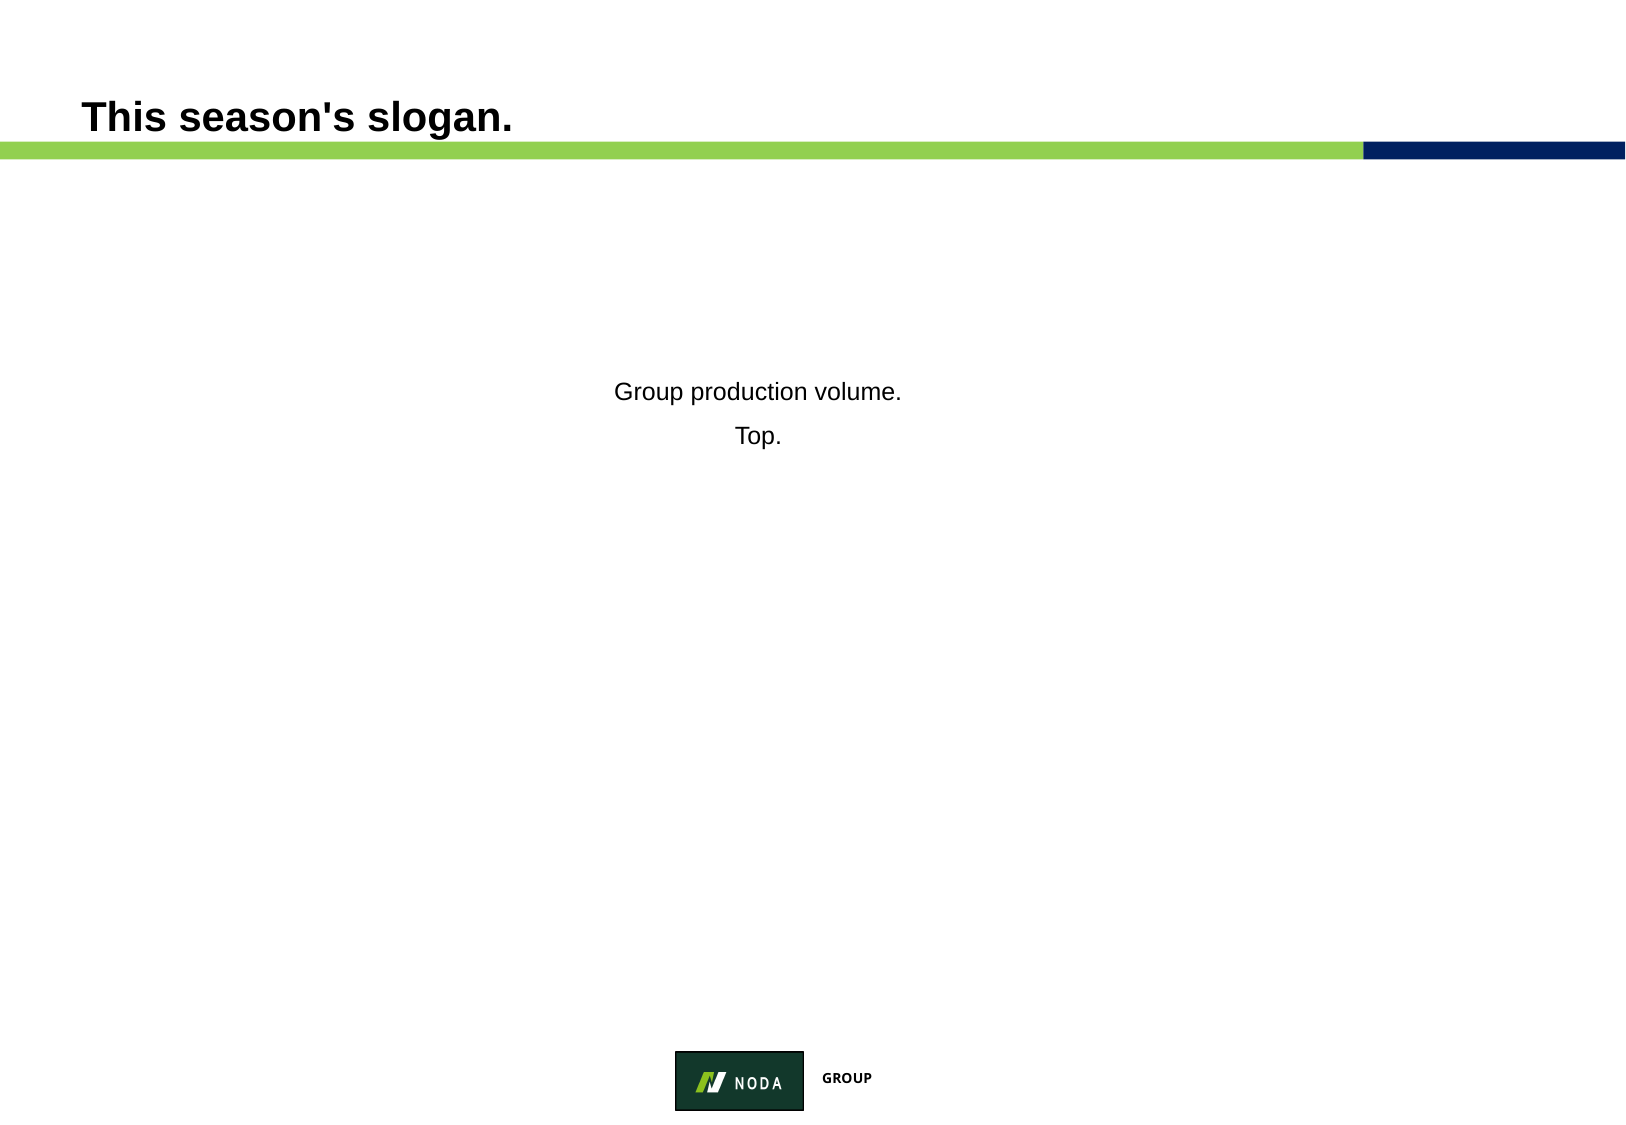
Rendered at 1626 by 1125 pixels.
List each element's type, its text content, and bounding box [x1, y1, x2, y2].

title This season's slogan. [81, 76, 742, 141]
picture [675, 1051, 804, 1111]
text_box Group production volume. Top. [150, 361, 1372, 557]
